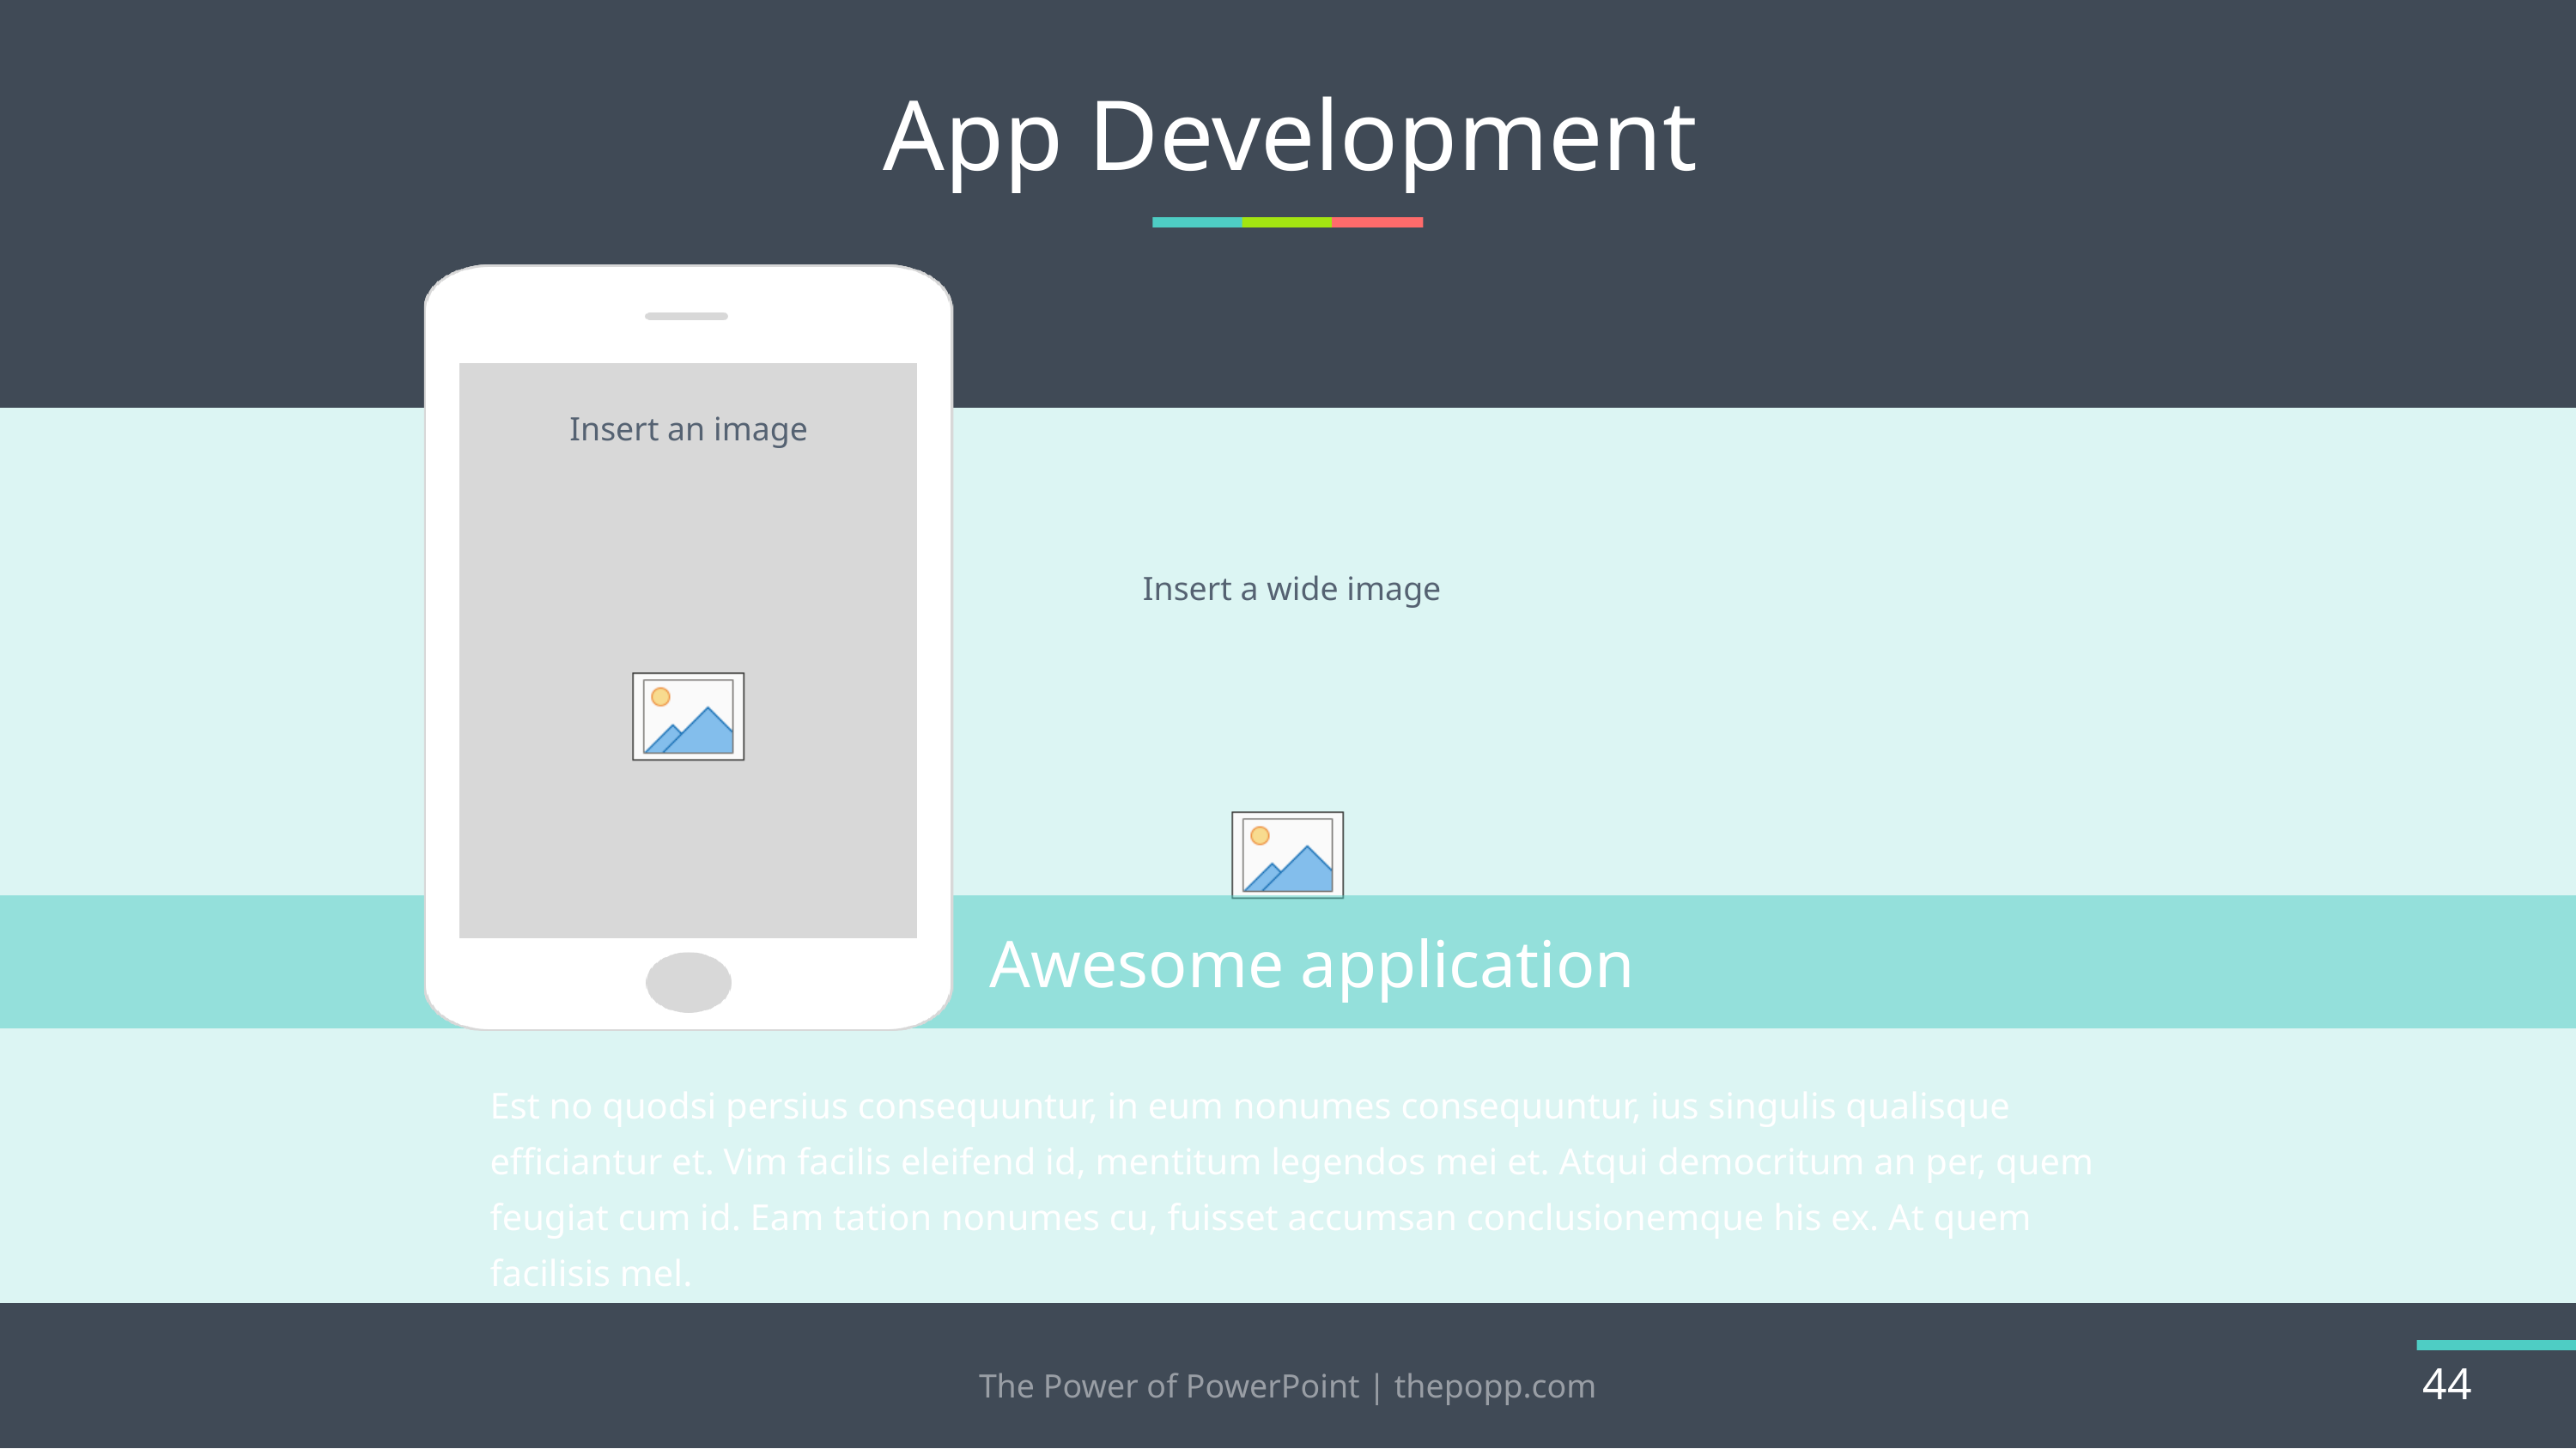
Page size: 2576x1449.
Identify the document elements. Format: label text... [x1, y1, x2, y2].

footer The Power of PowerPoint | thepopp.com [853, 1349, 1723, 1427]
title App Development [69, 49, 2512, 230]
slide_number 44 [2409, 1351, 2576, 1421]
picture [0, 402, 2576, 1304]
list [423, 264, 954, 407]
